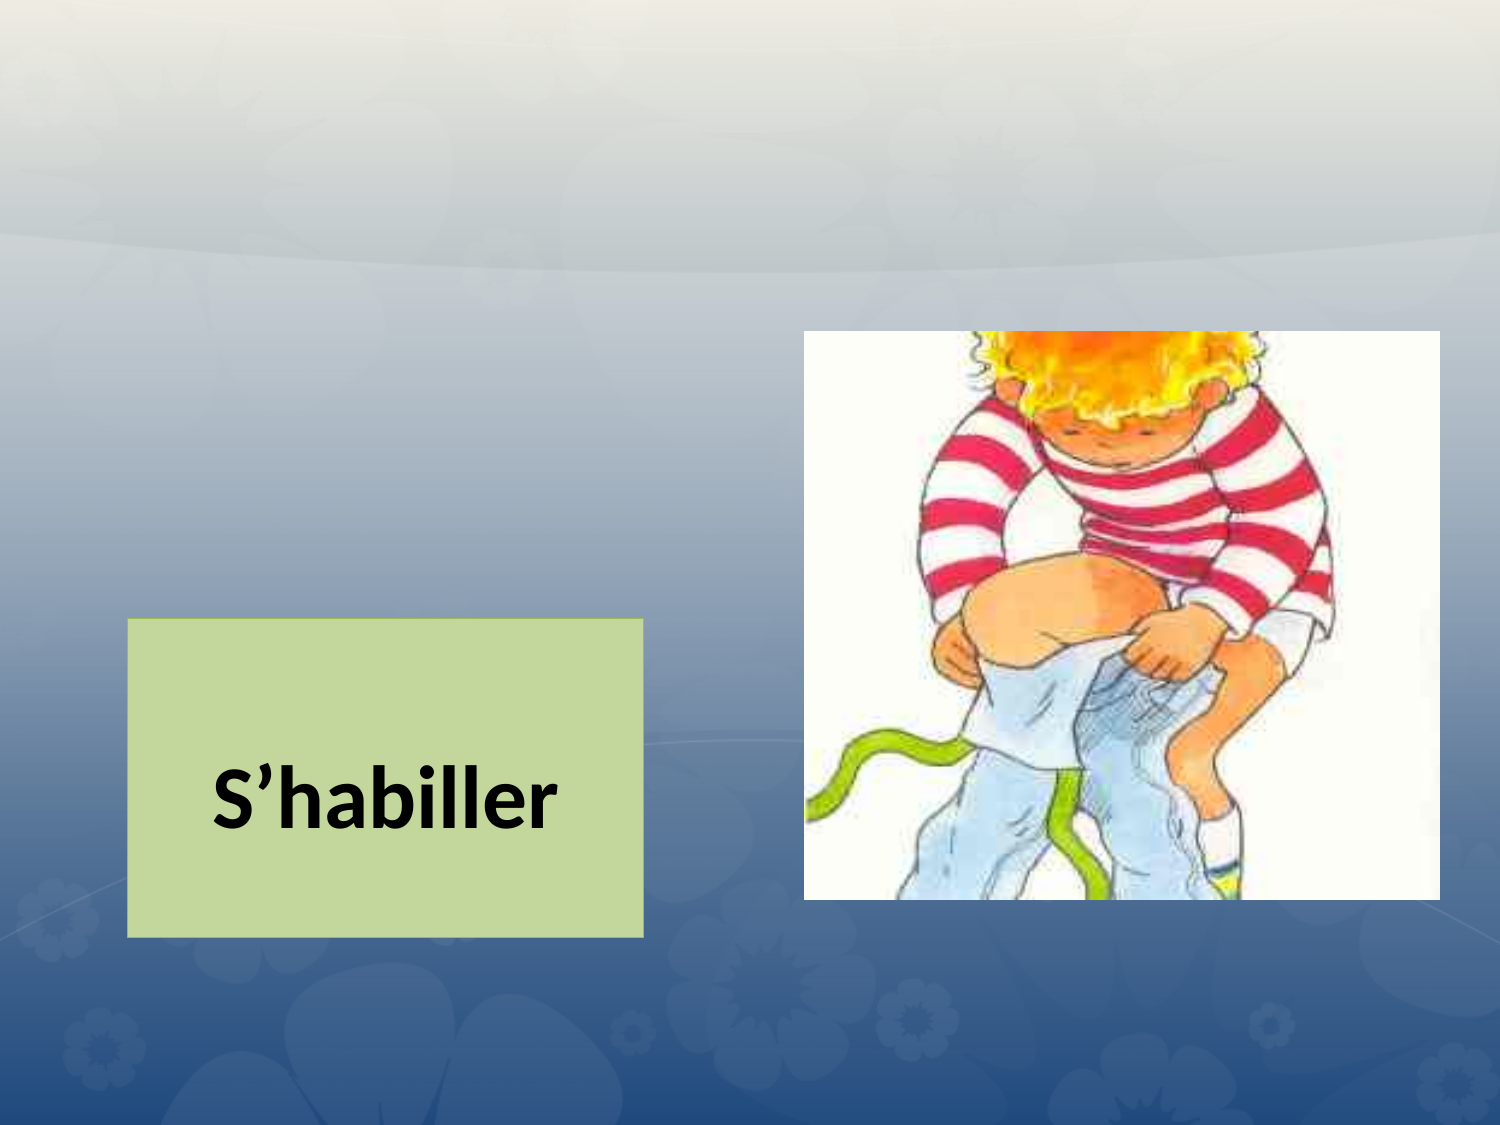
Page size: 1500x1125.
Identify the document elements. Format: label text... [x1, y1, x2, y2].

picture [0, 0, 1500, 1125]
subtitle S’habiller [127, 618, 644, 938]
